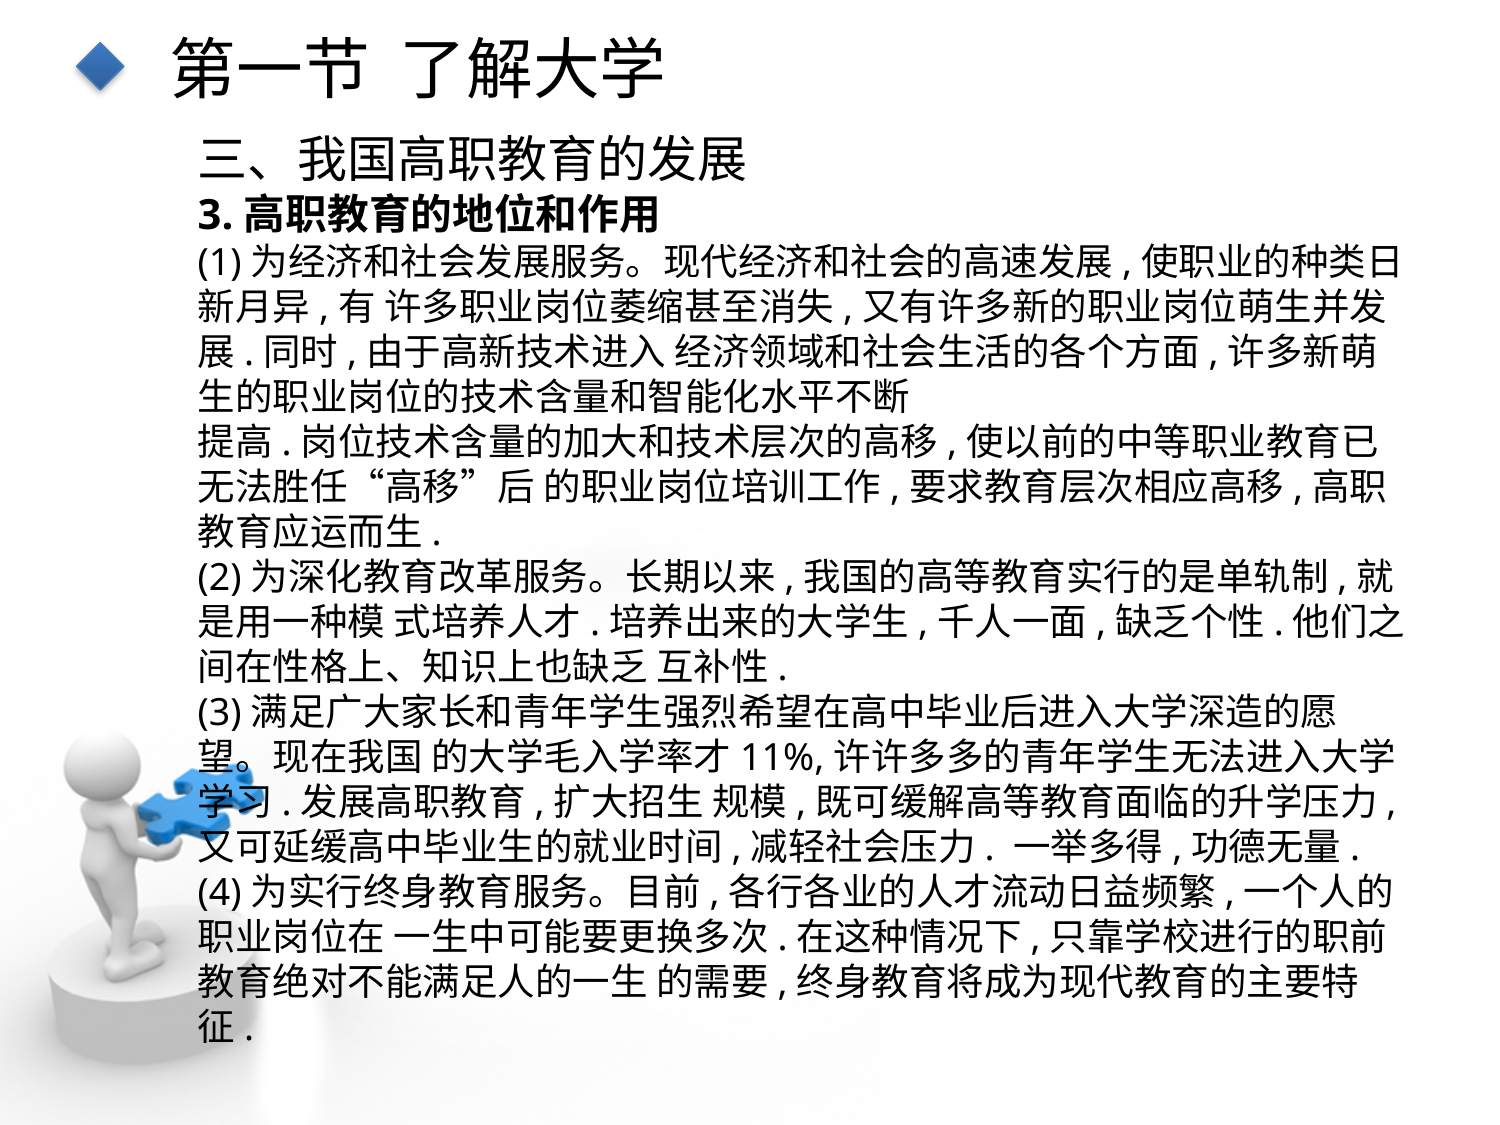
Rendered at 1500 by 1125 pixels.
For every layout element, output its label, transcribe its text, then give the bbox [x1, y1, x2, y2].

picture [0, 0, 1500, 1125]
text_box 第一节 了解大学 [154, 19, 682, 114]
text_box [76, 42, 125, 91]
text_box 三、我国高职教育的发展 3.高职教育的地位和作用 (1)为经济和社会发展服务。现代经济和社会的高速发展,使职业的种类日新月异,有 许多职业岗位萎缩甚至消失,又有许多新的职业岗位萌生并发展.同时,由于高新技术进入 经济领域和社会生活的各个方面,许多新萌生的职业岗位的技术含量和智能化水平不断 提高.岗位技术含量的加大和技术层次的高移,使以前的中等职业教育已无法胜任“高移”后 的职业岗位培训工作,要求教育层次相应高移,高职教育应运而生. (2)为深化教育改革服务。长期以来,我国的高等教育实行的是单轨制,就是用一种模 式培养人才.培养出来的大学生,千人一面,缺乏个性.他们之间在性格上、知识上也缺乏 互补性. (3)满足广大家长和青年学生强烈希望在高中毕业后进入大学深造的愿望。现在我国 的大学毛入学率才11%,许许多多的青年学生无法进入大学学习.发展高职教育,扩大招生 规模,既可缓解高等教育面临的升学压力,又可延缓高中毕业生的就业时间,减轻社会压力. 一举多得,功德无量. (4)为实行终身教育服务。目前,各行各业的人才流动日益频繁,一个人的职业岗位在 一生中可能要更换多次.在这种情况下,只靠学校进行的职前教育绝对不能满足人的一生 的需要,终身教育将成为现代教育的主要特征. [182, 120, 1424, 1056]
